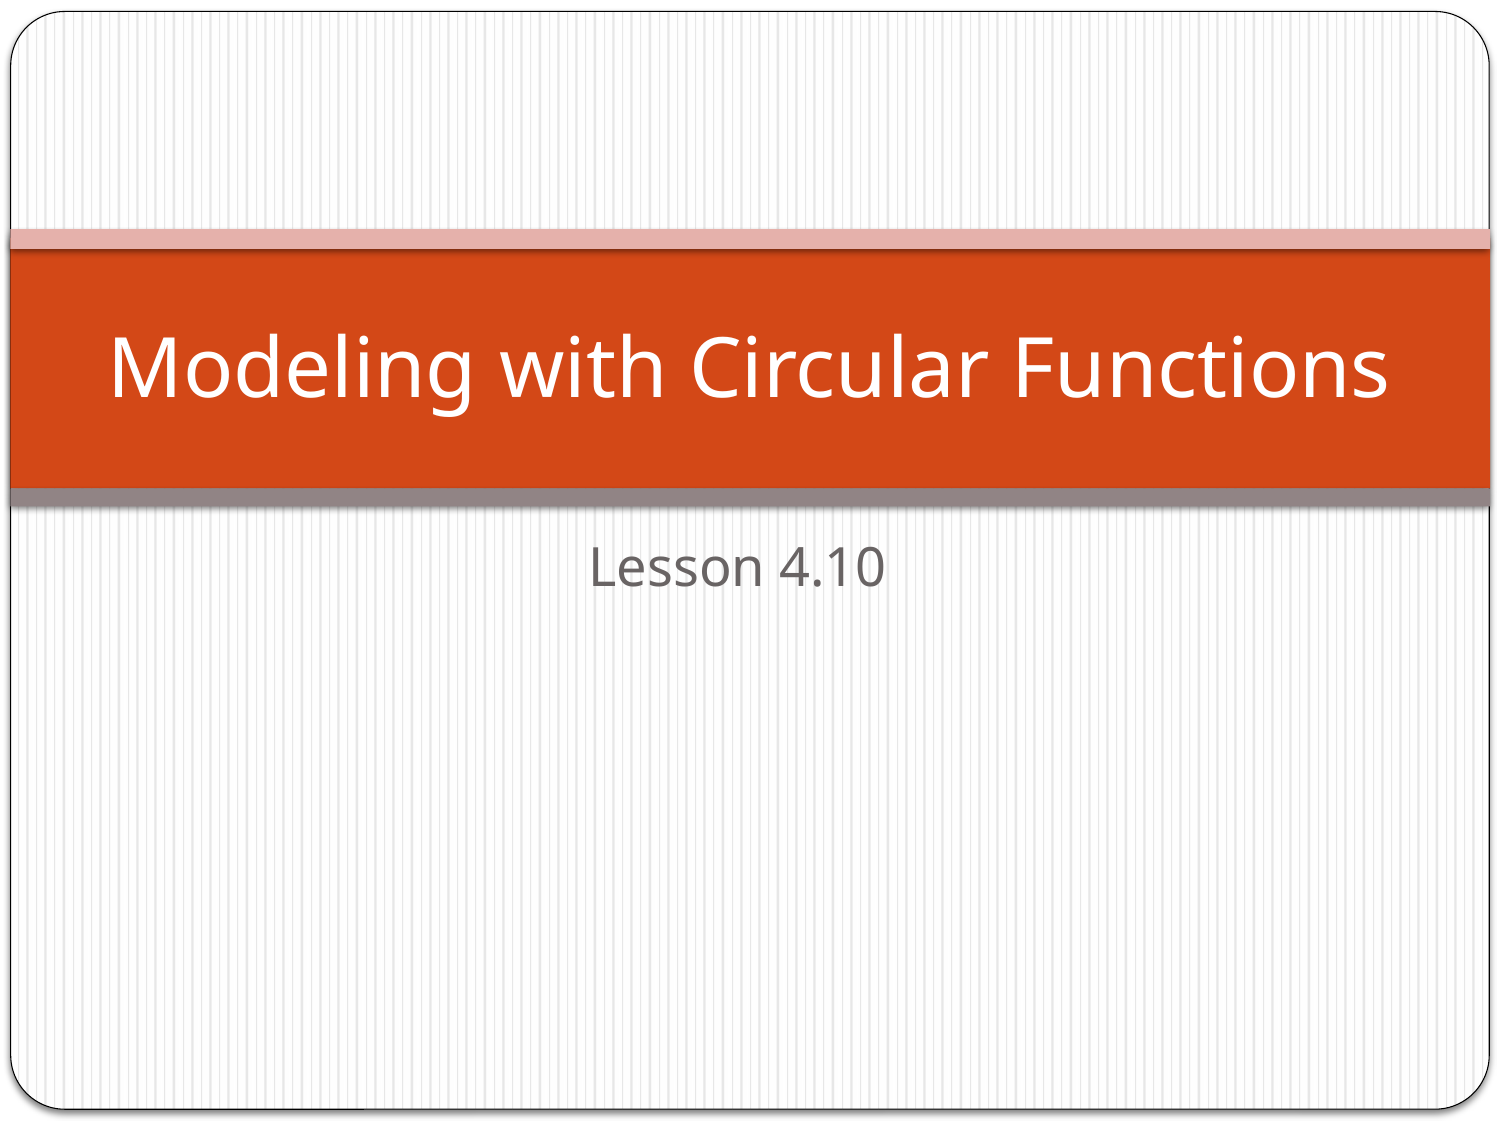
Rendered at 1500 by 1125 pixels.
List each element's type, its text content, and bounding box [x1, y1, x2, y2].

subtitle Lesson 4.10 [212, 525, 1263, 788]
title Modeling with Circular Functions [75, 247, 1425, 489]
